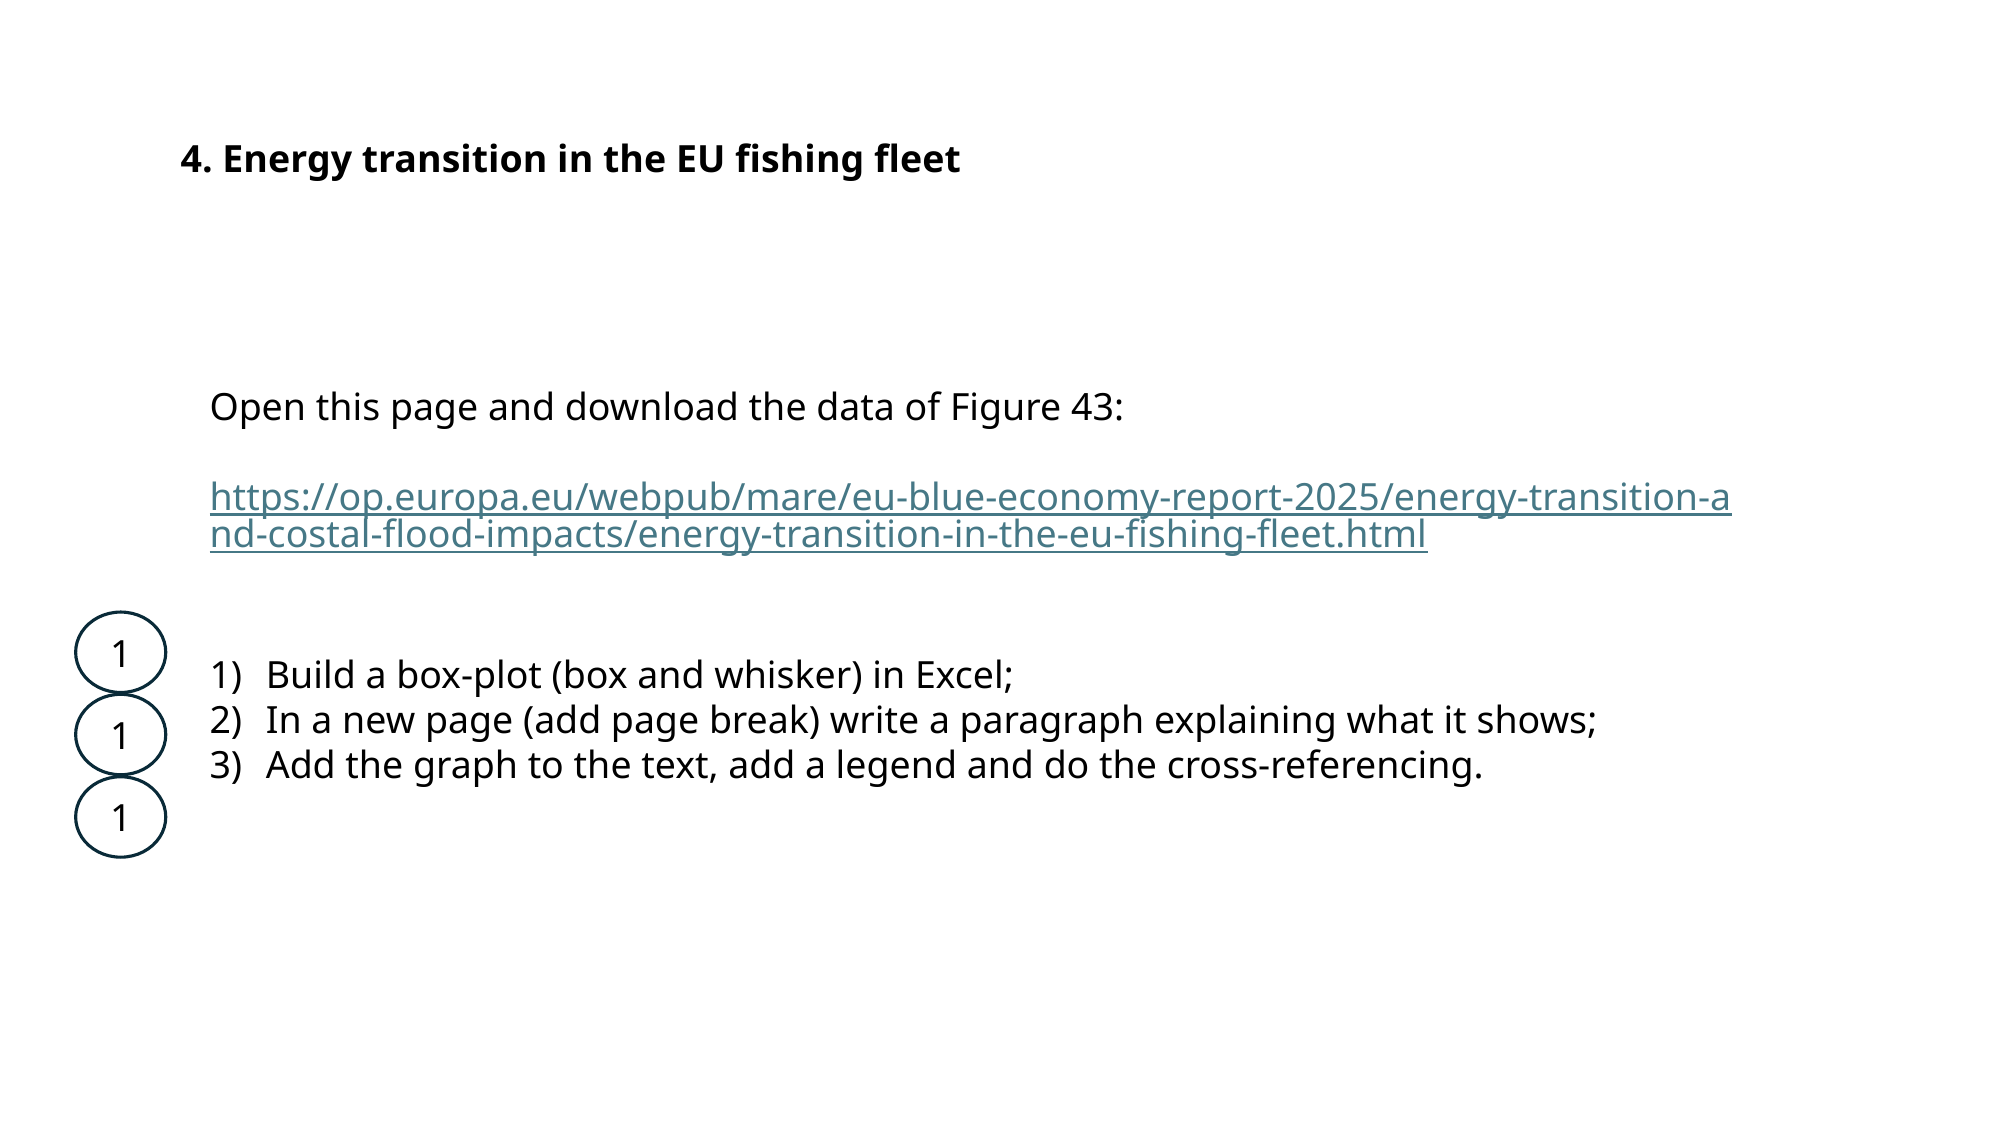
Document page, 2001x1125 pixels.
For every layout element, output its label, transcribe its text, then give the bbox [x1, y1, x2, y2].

text_box 1 [74, 775, 168, 859]
text_box Open this page and download the data of Figure 43: https://op.europa.eu/webpub/mare/eu-blue-economy-report-2025/energy-transition-and-costal-flood-impacts/energy-transition-in-the-eu-fishing-fleet.html Build a box-plot (box and whisker) in Excel; In a new page (add page break) write a paragraph explaining what it shows; Add the graph to the text, add a legend and do the cross-referencing. [194, 375, 1763, 937]
text_box 1 [74, 610, 168, 693]
text_box 1 [74, 692, 168, 776]
text_box 4. Energy transition in the EU fishing fleet [165, 127, 1612, 188]
